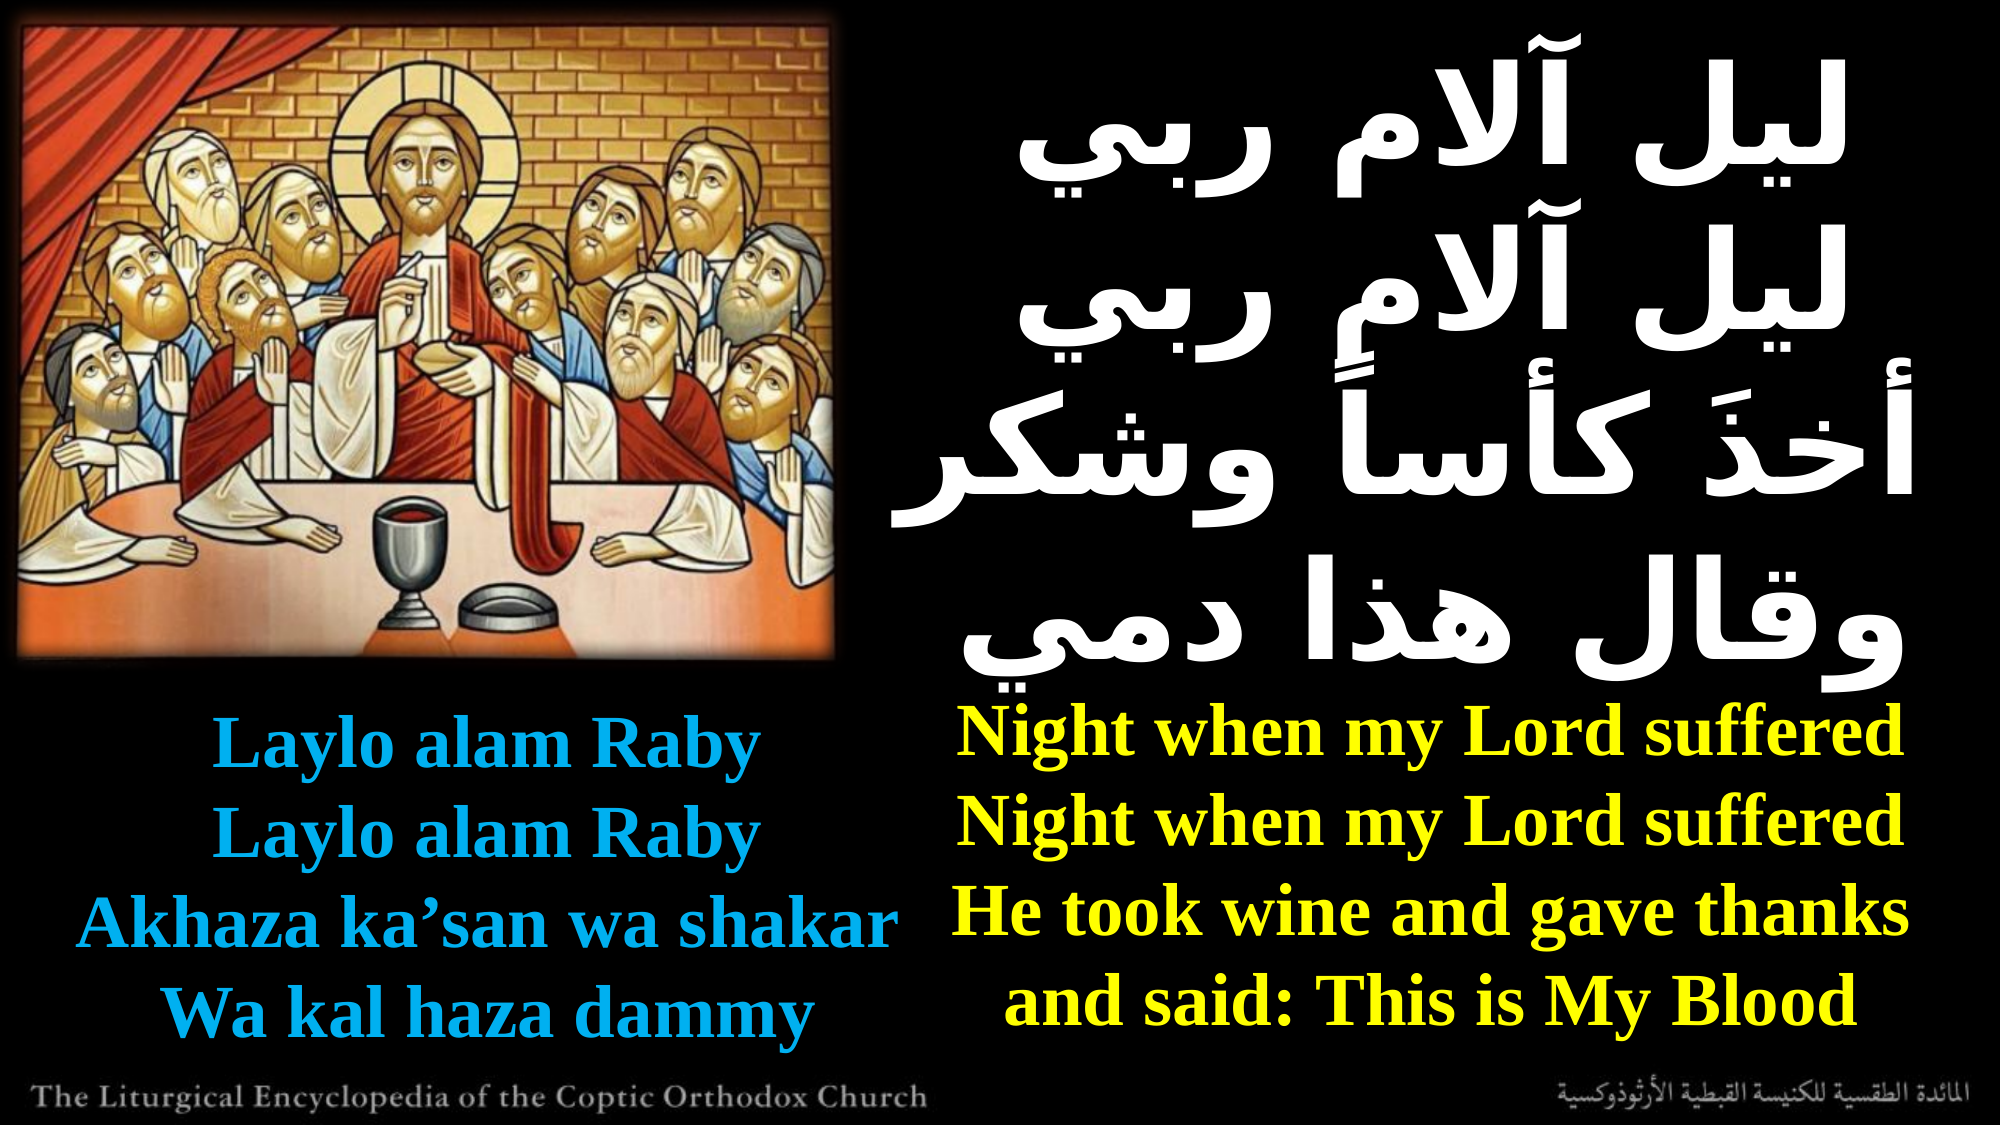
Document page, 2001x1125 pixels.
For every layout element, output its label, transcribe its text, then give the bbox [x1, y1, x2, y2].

text_box Night when my Lord suffered Night when my Lord suffered He took wine and gave thanks and said: This is My Blood [894, 673, 1968, 1076]
text_box ليل آلام ربي ليل آلام ربي أخذَ كأساً وشكر وقال هذا دمي [874, 20, 1948, 684]
picture [0, 0, 2000, 1125]
text_box Laylo alam Raby Laylo alam Raby Akhaza ka’san wa shakar Wa kal haza dammy [17, 684, 959, 1046]
